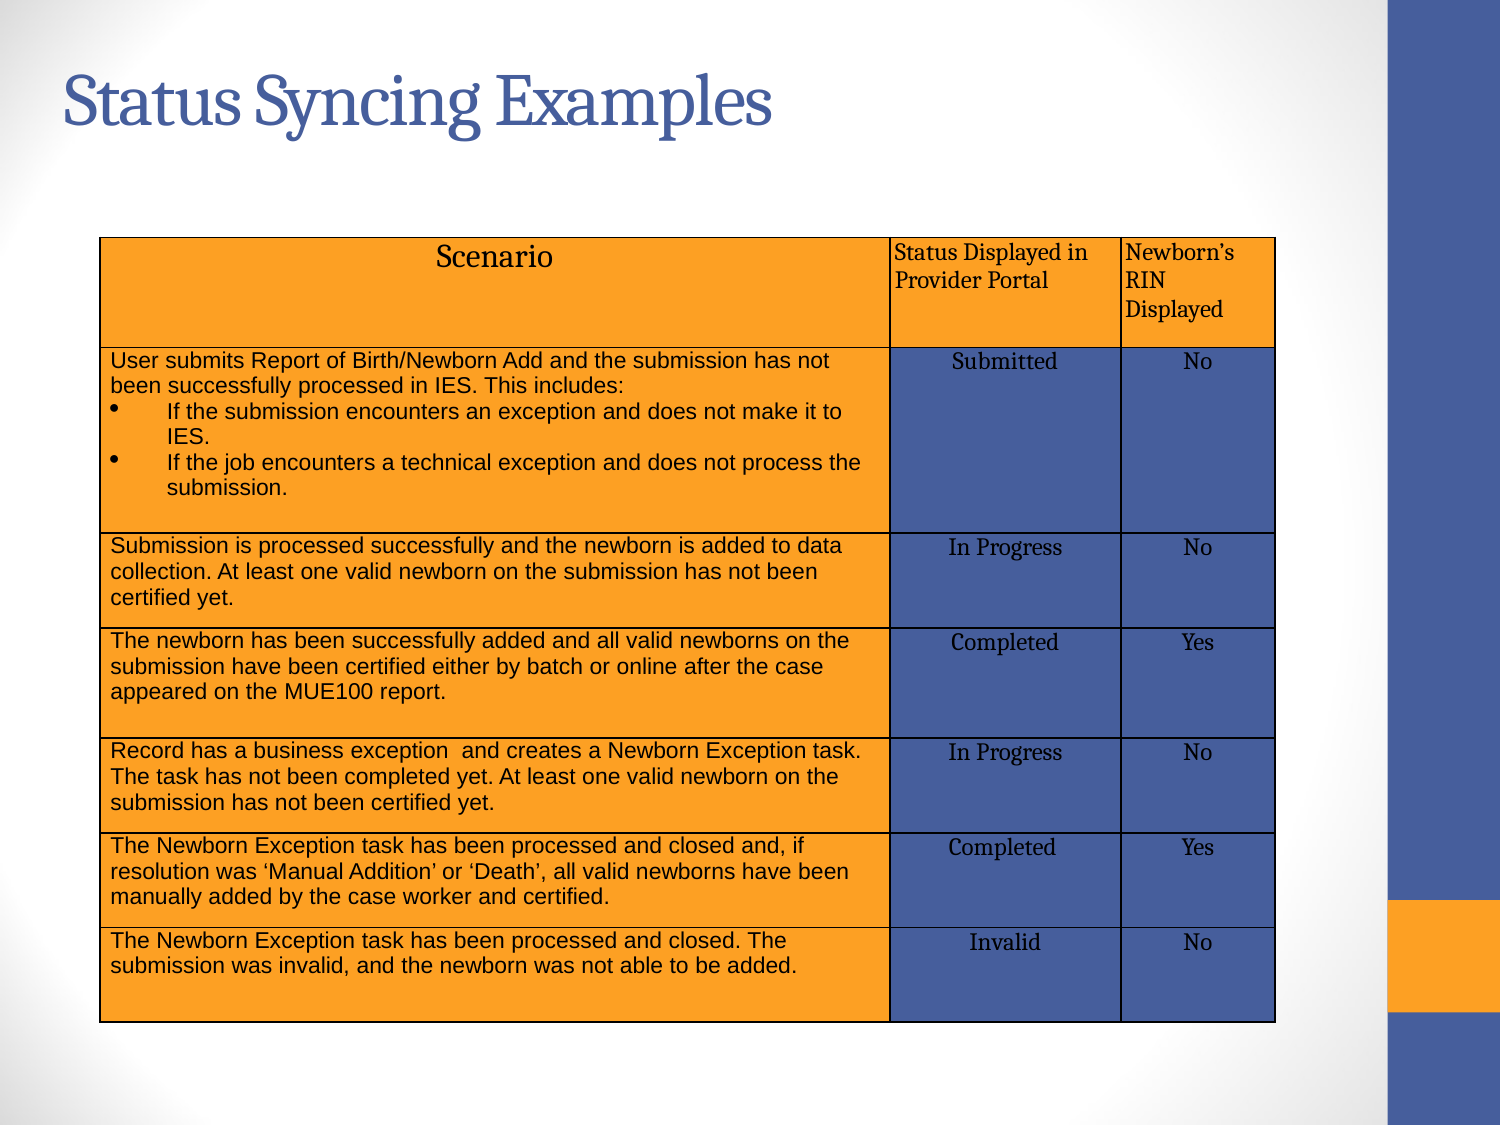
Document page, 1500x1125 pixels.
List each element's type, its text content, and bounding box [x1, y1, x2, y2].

table_cell Record has a business exception and creates a Newborn Exception task. The task has not been completed yet. At least one valid newborn on the submission has not been certified yet. [101, 739, 889, 832]
table_cell In Progress [891, 534, 1120, 627]
picture [0, 0, 1387, 1125]
table_header Newborn’s RIN Displayed [1122, 238, 1274, 347]
table_cell User submits Report of Birth/Newborn Add and the submission has not been successfully processed in IES. This includes: If the submission encounters an exception and does not make it to IES. If the job encounters a technical exception and does not process the submission. [101, 348, 889, 532]
table_cell Yes [1122, 629, 1274, 737]
table_cell The newborn has been successfully added and all valid newborns on the submission have been certified either by batch or online after the case appeared on the MUE100 report. [101, 629, 889, 737]
table_header Status Displayed in Provider Portal [891, 238, 1120, 347]
table_cell Submitted [891, 348, 1120, 532]
table_cell Completed [891, 834, 1120, 927]
table_cell Completed [891, 629, 1120, 737]
table_cell Yes [1122, 834, 1274, 927]
table_cell The Newborn Exception task has been processed and closed and, if resolution was ‘Manual Addition’ or ‘Death’, all valid newborns have been manually added by the case worker and certified. [101, 834, 889, 927]
table_cell The Newborn Exception task has been processed and closed. The submission was invalid, and the newborn was not able to be added. [101, 928, 889, 1021]
table_cell No [1122, 534, 1274, 627]
table_cell No [1122, 928, 1274, 1021]
table_cell Submission is processed successfully and the newborn is added to data collection. At least one valid newborn on the submission has not been certified yet. [101, 534, 889, 627]
table_cell No [1122, 739, 1274, 832]
table_cell No [1122, 348, 1274, 532]
title Status Syncing Examples [64, 50, 1317, 142]
table_cell In Progress [891, 739, 1120, 832]
table_header Scenario [101, 238, 889, 347]
table_cell Invalid [891, 928, 1120, 1021]
